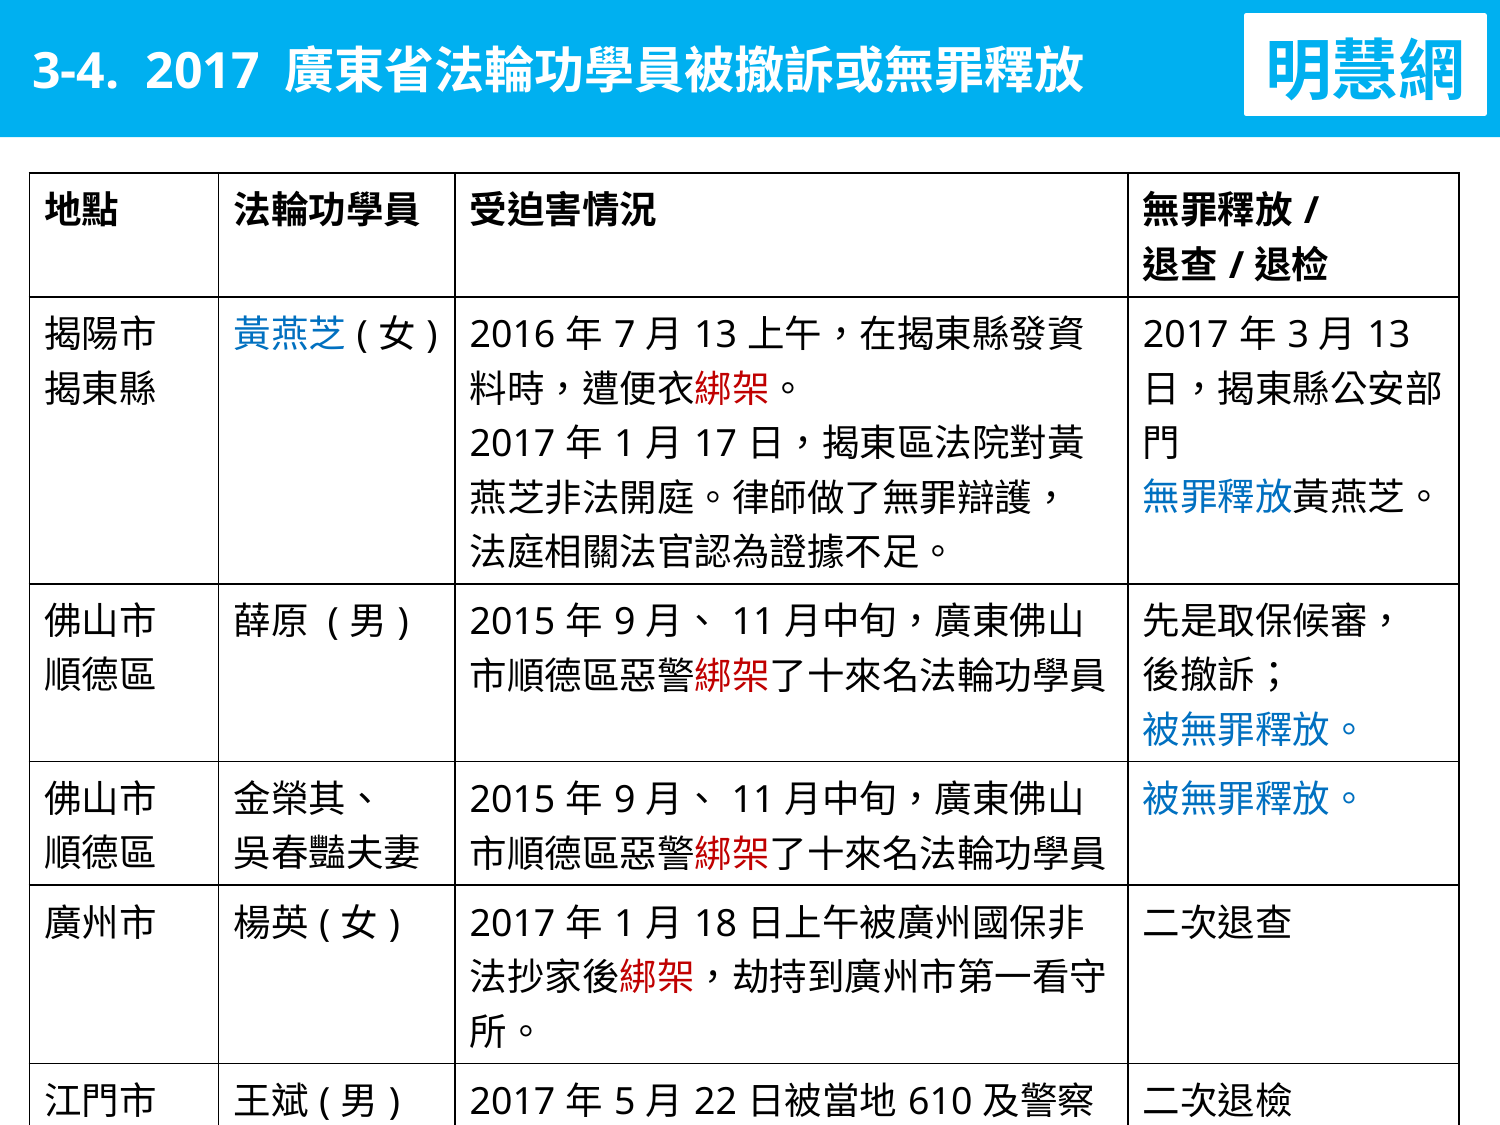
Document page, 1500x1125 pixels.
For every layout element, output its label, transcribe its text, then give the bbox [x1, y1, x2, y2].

table_cell 黃燕芝(女) [219, 298, 454, 583]
table_cell 被無罪釋放。 [1129, 762, 1458, 884]
table_cell 2017年1月18日上午被廣州國保非法抄家後綁架，劫持到廣州市第一看守所。 [456, 886, 1127, 1063]
table_cell 王斌(男) [219, 1064, 454, 1125]
table_cell 廣州市 [30, 886, 218, 1063]
table_header 無罪釋放/ 退查/退检 [1129, 174, 1458, 296]
table_cell 2016年7月13上午，在揭東縣發資料時，遭便衣綁架。 2017年1月17日，揭東區法院對黃燕芝非法開庭。律師做了無罪辯護， 法庭相關法官認為證據不足。 [456, 298, 1127, 583]
table_cell 薛原 (男) [219, 585, 454, 761]
table_cell 佛山市 順德區 [30, 762, 218, 884]
table_cell 揭陽市 揭東縣 [30, 298, 218, 583]
table_cell 先是取保候審， 後撤訴； 被無罪釋放。 [1129, 585, 1458, 761]
table_cell 2017年5月22日被當地610及警察綁架及非法關押。 [456, 1064, 1127, 1125]
table_cell 佛山市 順德區 [30, 585, 218, 761]
table_header 法輪功學員 [219, 174, 454, 296]
table_cell 江門市 [30, 1064, 218, 1125]
table_header 受迫害情況 [456, 174, 1127, 296]
table_cell 2017年3月13日，揭東縣公安部門 無罪釋放黃燕芝。 [1129, 298, 1458, 583]
text_box [0, 0, 1500, 138]
table_cell 2015年9月、11月中旬，廣東佛山市順德區惡警綁架了十來名法輪功學員 [456, 585, 1127, 761]
table_header 地點 [30, 174, 218, 296]
table_cell 二次退查 [1129, 886, 1458, 1063]
table_cell 金榮其、 吳春豔夫妻 [219, 762, 454, 884]
table_cell 二次退檢 [1129, 1064, 1458, 1125]
text_box 明慧網 [1244, 13, 1487, 116]
text_box 3-4. 2017 廣東省法輪功學員被撤訴或無罪釋放 [17, 30, 1152, 106]
table_cell 2015年9月、11月中旬，廣東佛山市順德區惡警綁架了十來名法輪功學員 [456, 762, 1127, 884]
table_cell 楊英(女) [219, 886, 454, 1063]
